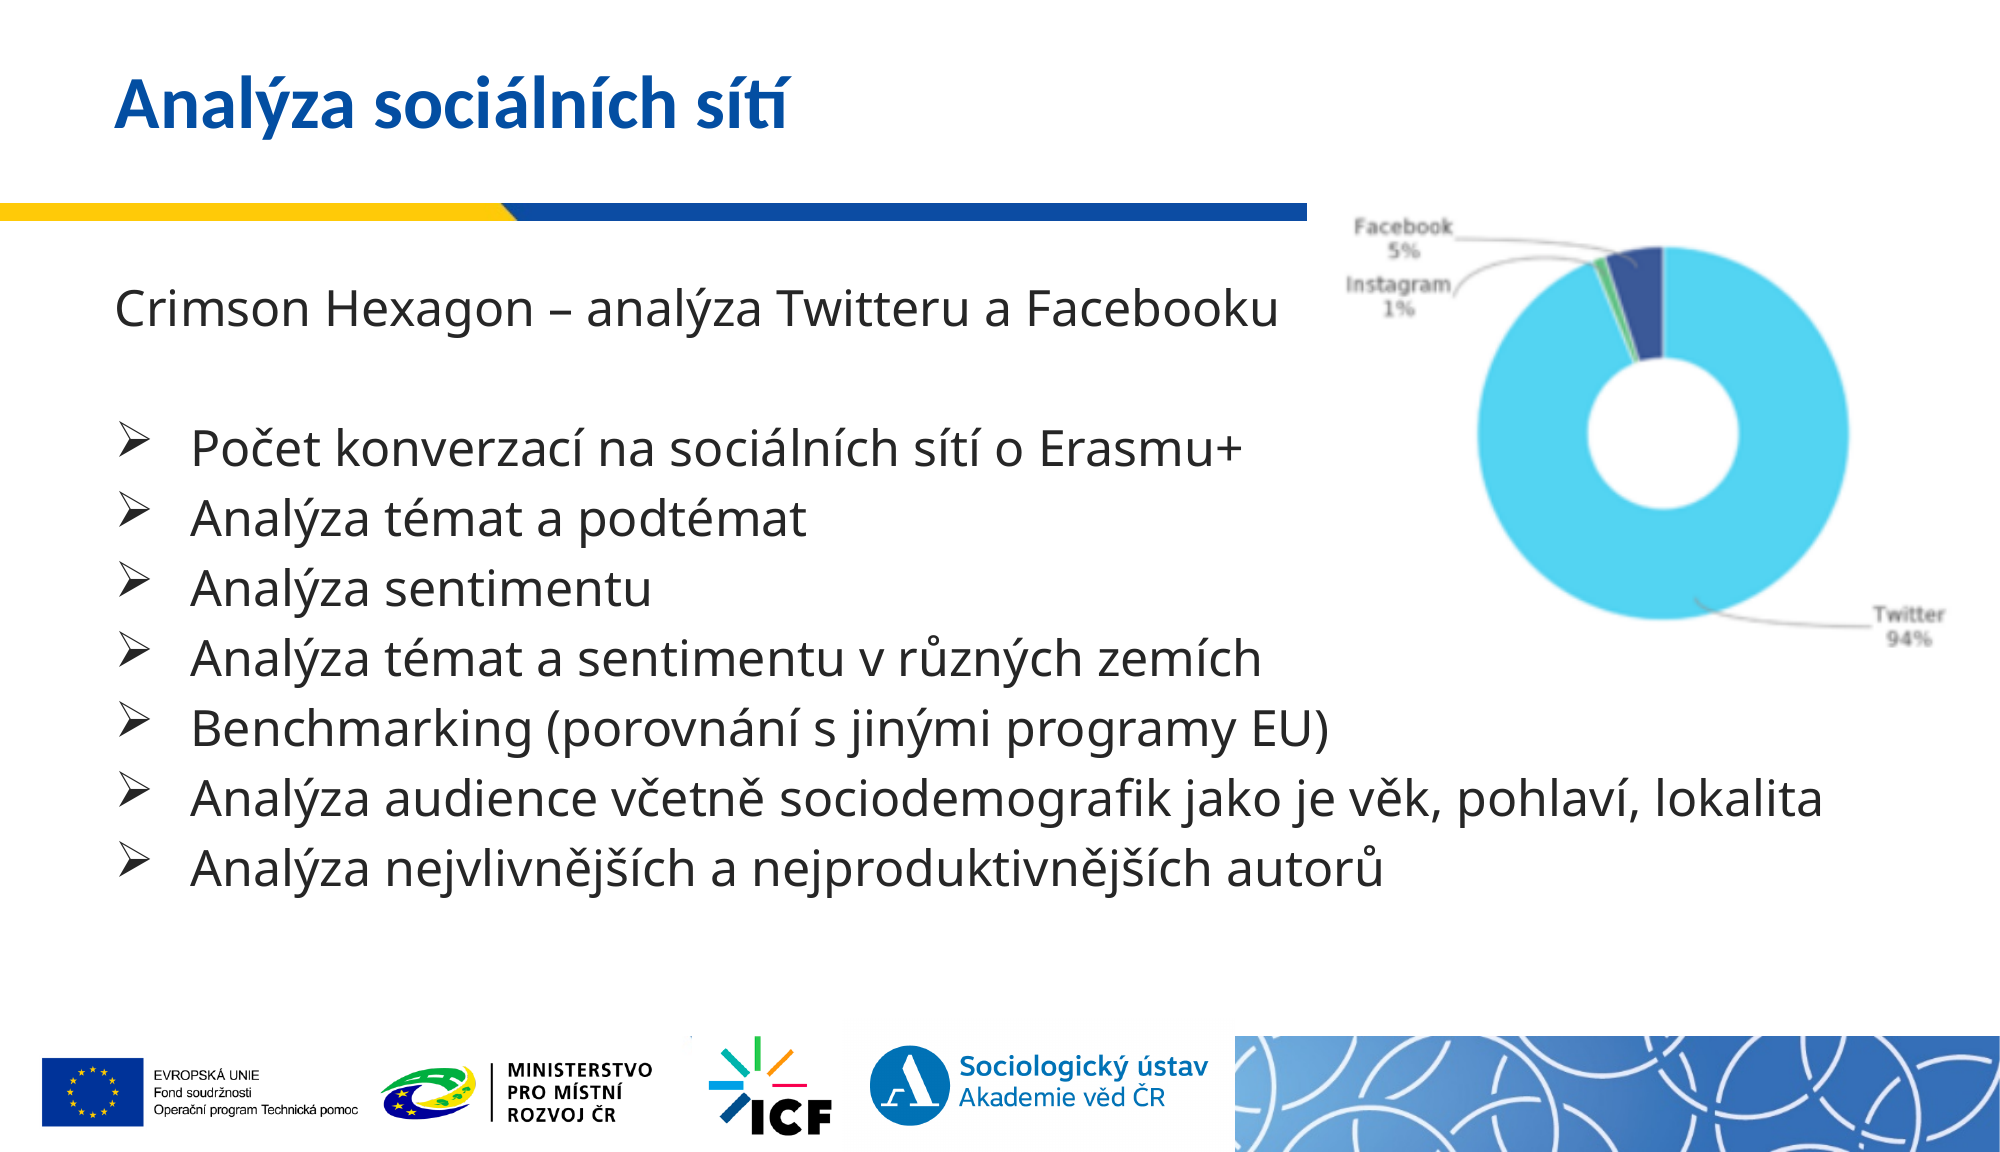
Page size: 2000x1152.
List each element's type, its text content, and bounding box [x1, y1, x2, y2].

picture [680, 1018, 2000, 1152]
picture [19, 1035, 674, 1149]
title Analýza sociálních sítí [99, 46, 1900, 198]
picture [0, 144, 2000, 695]
list Crimson Hexagon – analýza Twitteru a Facebooku Počet konverzací na sociálních sítí o Erasmu+ Analýza témat a podtémat Analýza sentimentu Analýza témat a sentimentu v různých zemích Benchmarking (porovnání s jinými programy EU) Analýza audience včetně sociodemografik jako je věk, pohlaví, lokalita Analýza nejvlivnějších a nejproduktivnějších autorů [99, 268, 1900, 1029]
